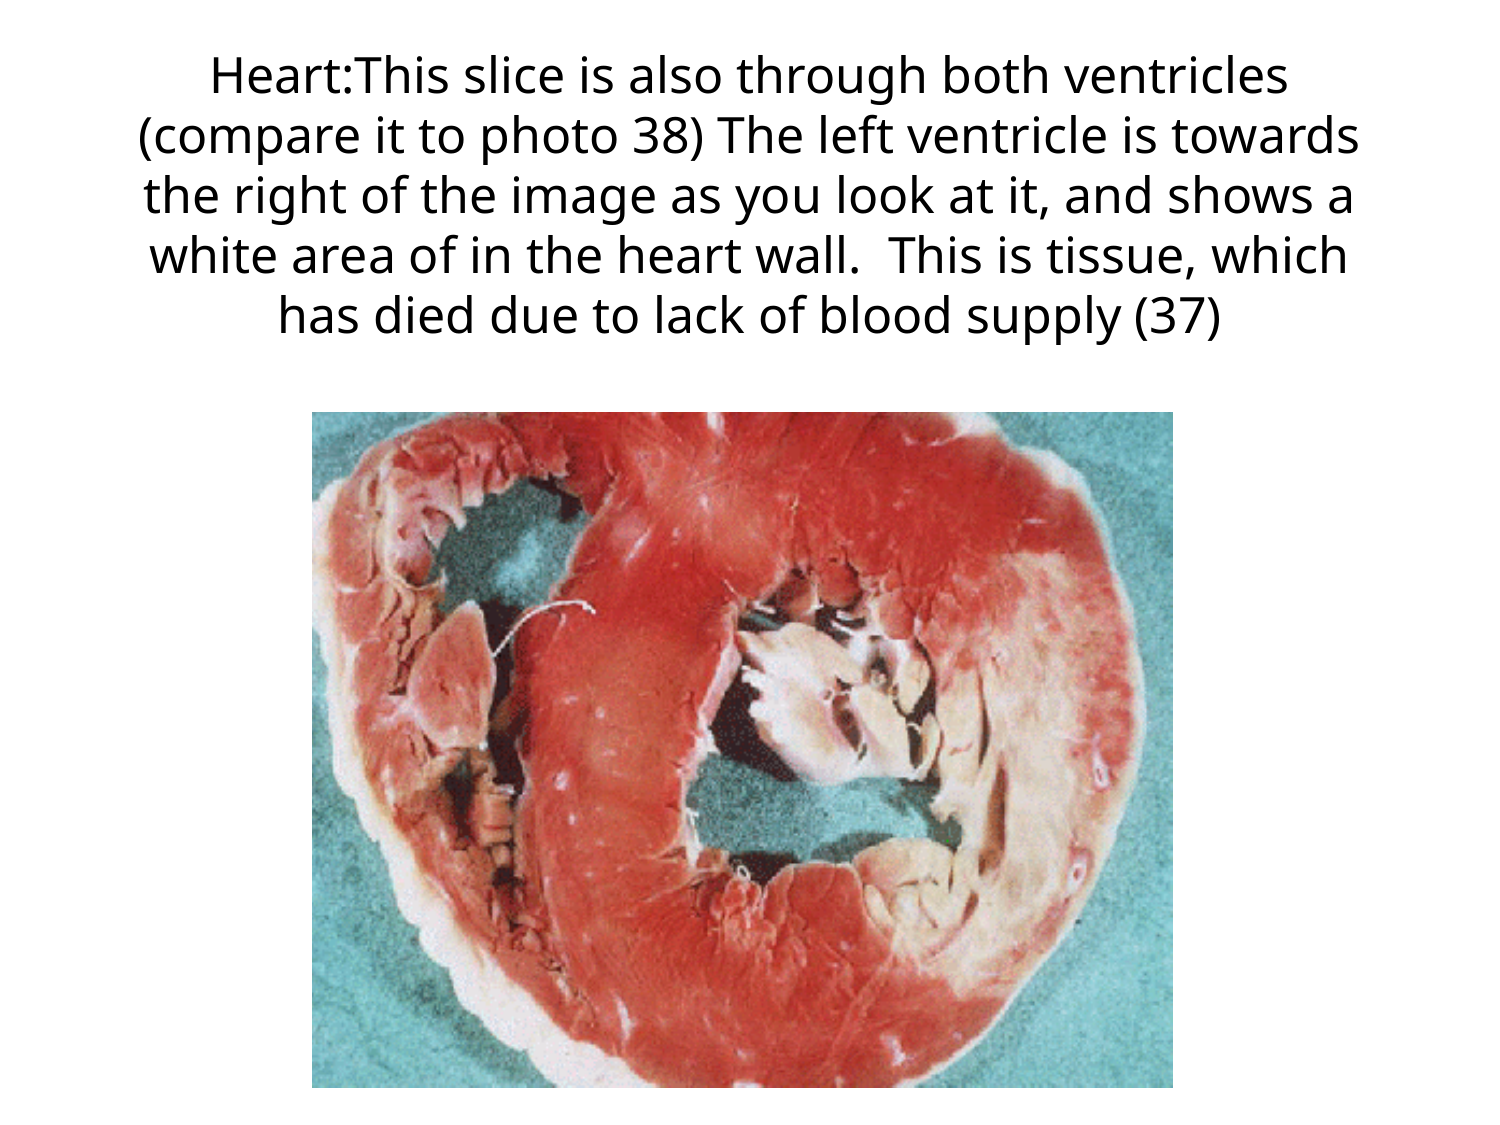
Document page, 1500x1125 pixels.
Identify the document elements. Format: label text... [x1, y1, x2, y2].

title Heart:This slice is also through both ventricles (compare it to photo 38) The left ventricle is towards the right of the image as you look at it, and shows a white area of in the heart wall. This is tissue, which has died due to lack of blood supply (37) [112, 99, 1388, 288]
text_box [312, 412, 1173, 1088]
